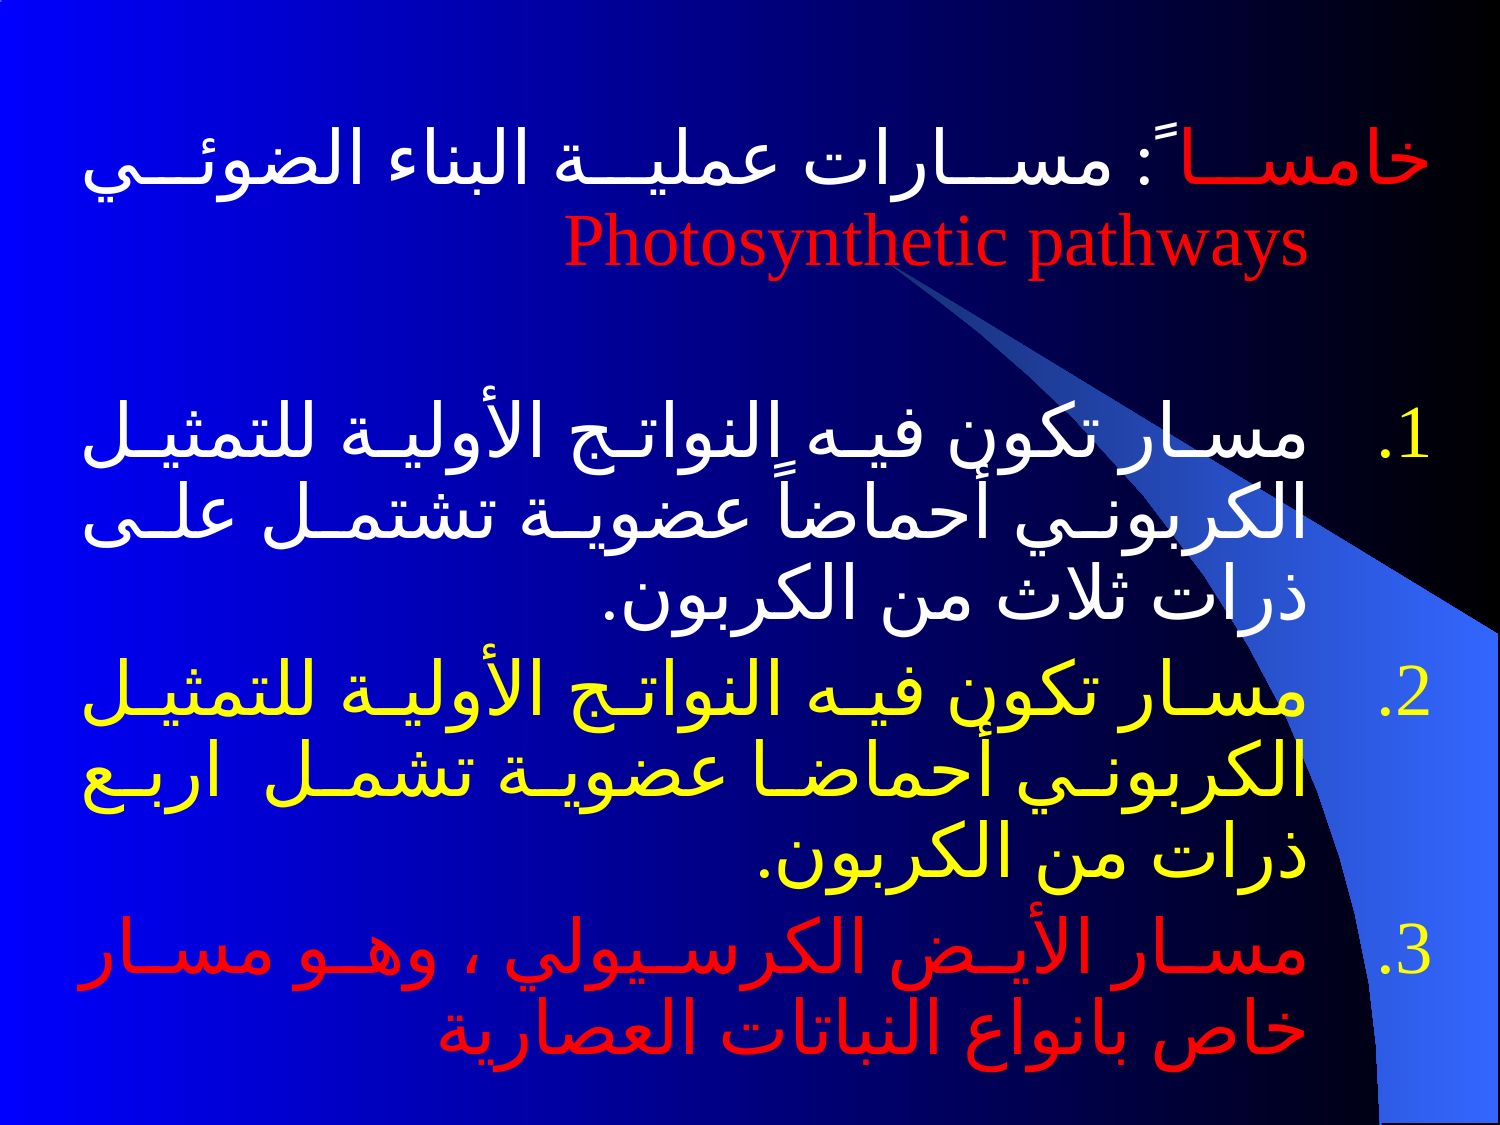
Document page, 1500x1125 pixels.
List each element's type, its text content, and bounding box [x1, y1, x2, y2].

list خامسا ً: مسارات عملية البناء الضوئي Photosynthetic pathways مسار تكون فيه النواتج الأولية للتمثيل الكربوني أحماضاً عضوية تشتمل على ذرات ثلاث من الكربون. مسار تكون فيه النواتج الأولية للتمثيل الكربوني أحماضا عضوية تشمل اربع ذرات من الكربون. مسار الأيض الكرسيولي ، وهو مسار خاص بانواع النباتات العصارية [49, 112, 1463, 1088]
